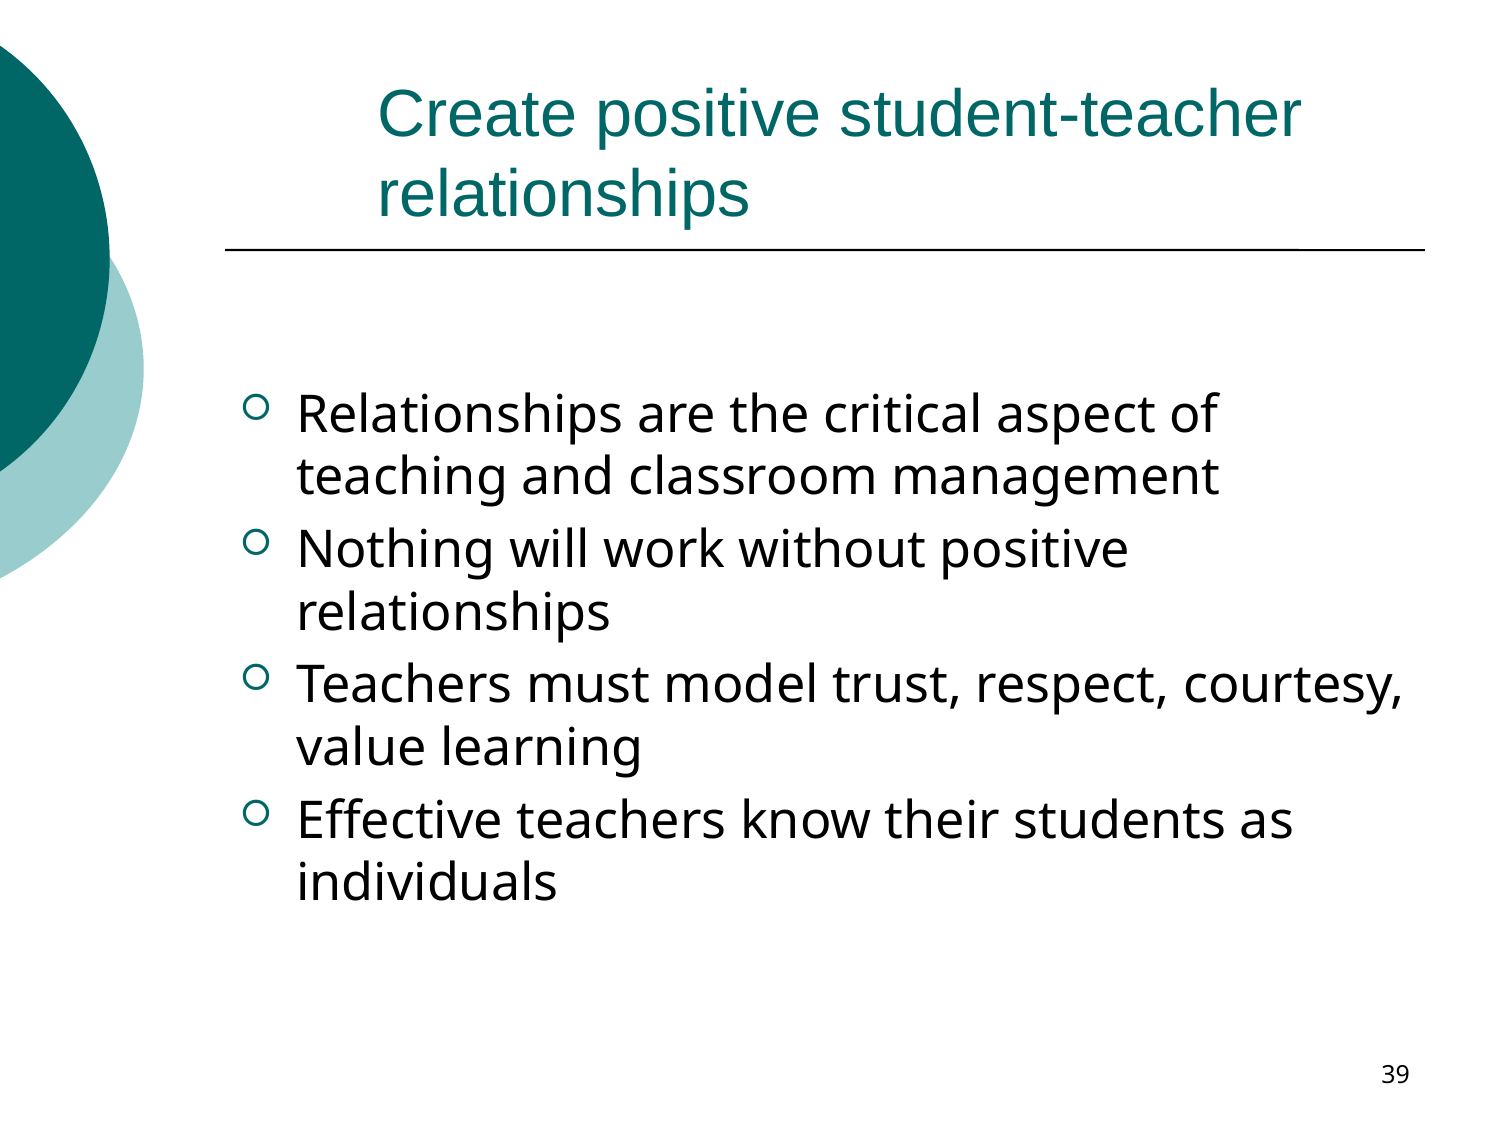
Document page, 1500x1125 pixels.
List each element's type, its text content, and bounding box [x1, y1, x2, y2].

title Create positive student-teacher relationships [224, 49, 1425, 238]
slide_number 39 [1074, 1024, 1426, 1101]
list Relationships are the critical aspect of teaching and classroom management Nothing will work without positive relationships Teachers must model trust, respect, courtesy, value learning Effective teachers know their students as individuals [224, 299, 1425, 975]
